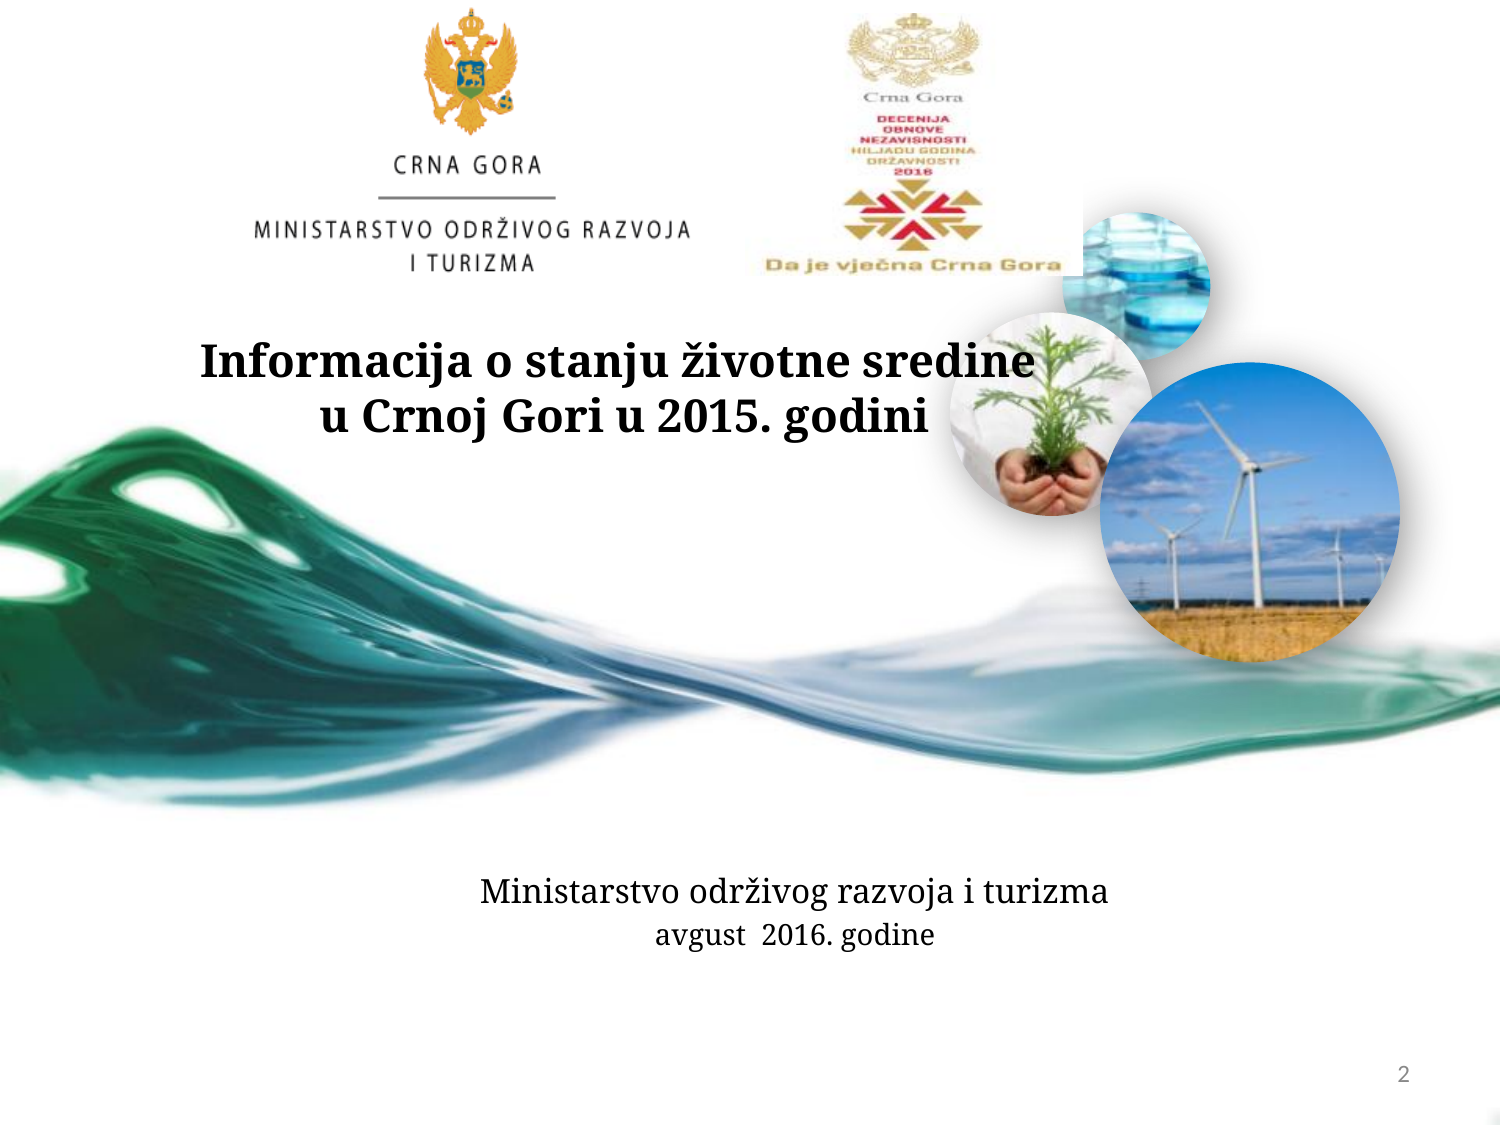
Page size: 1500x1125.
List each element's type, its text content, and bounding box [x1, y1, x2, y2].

picture [0, 0, 1500, 1125]
title Informacija o stanju životne sredine u Crnoj Gori u 2015. godini [0, 324, 1263, 450]
slide_number 2 [1074, 1042, 1425, 1103]
subtitle Ministarstvo održivog razvoja i turizma avgust 2016. godine [362, 862, 1228, 1075]
